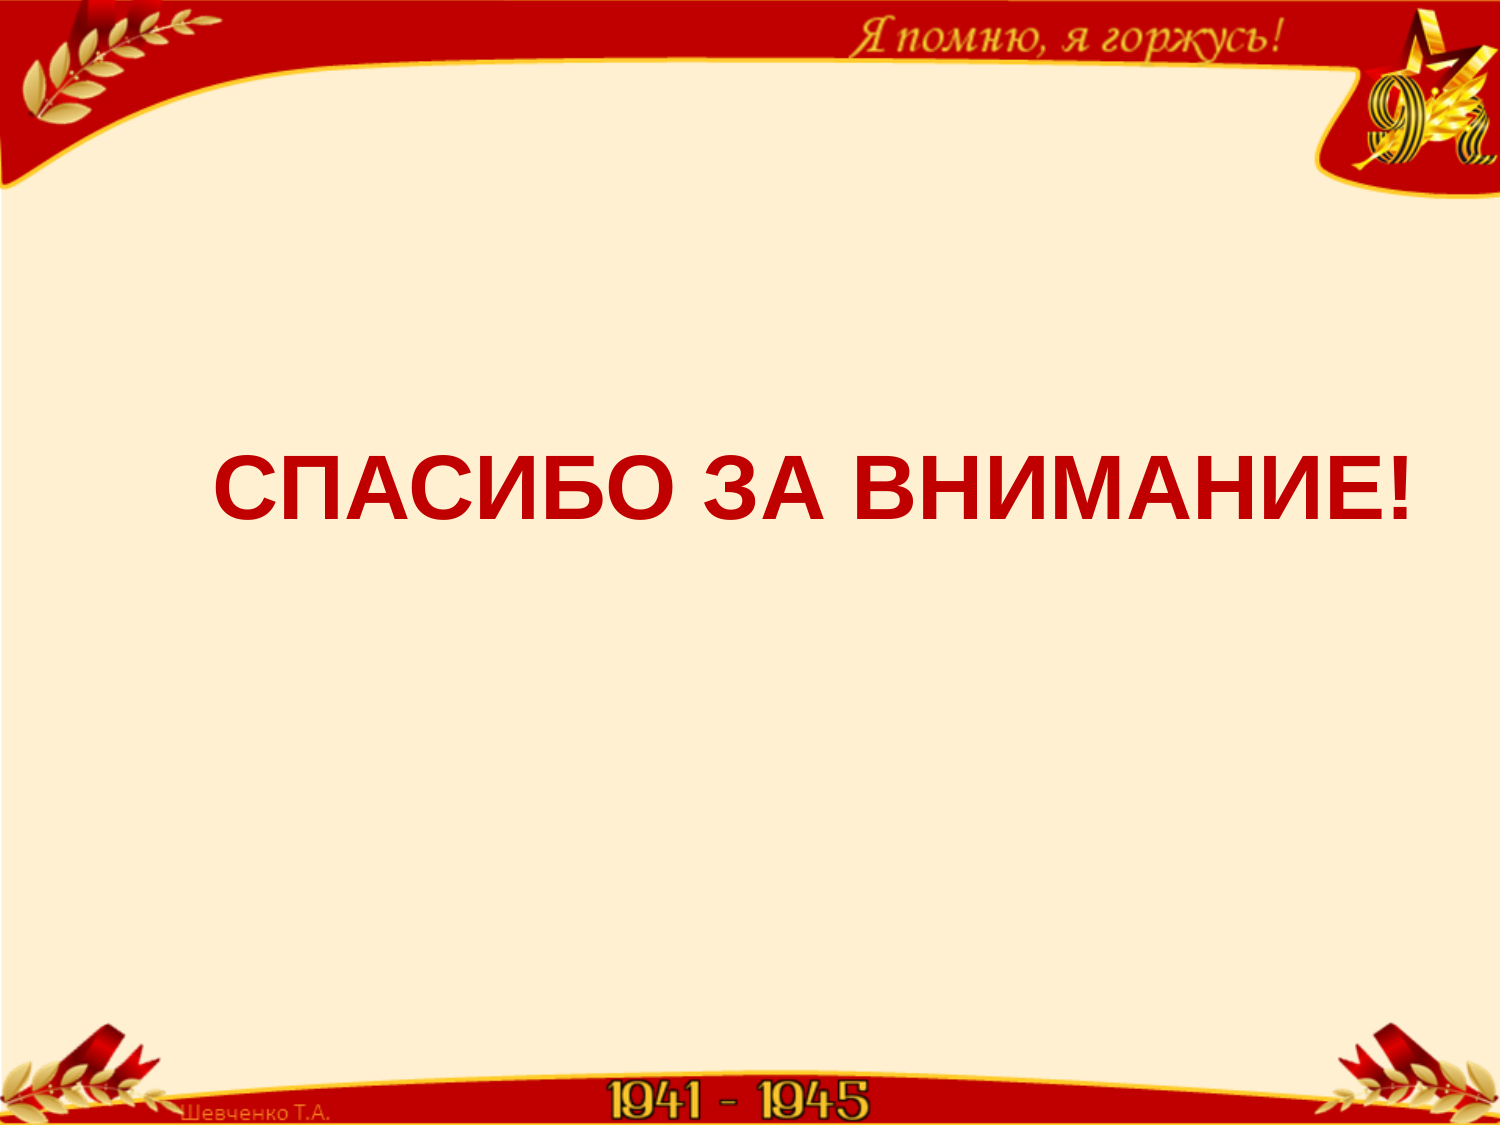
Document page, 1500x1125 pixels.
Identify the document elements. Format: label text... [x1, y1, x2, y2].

list СПАСИБО ЗА ВНИМАНИЕ! [159, 420, 1435, 669]
picture [0, 0, 1500, 1125]
